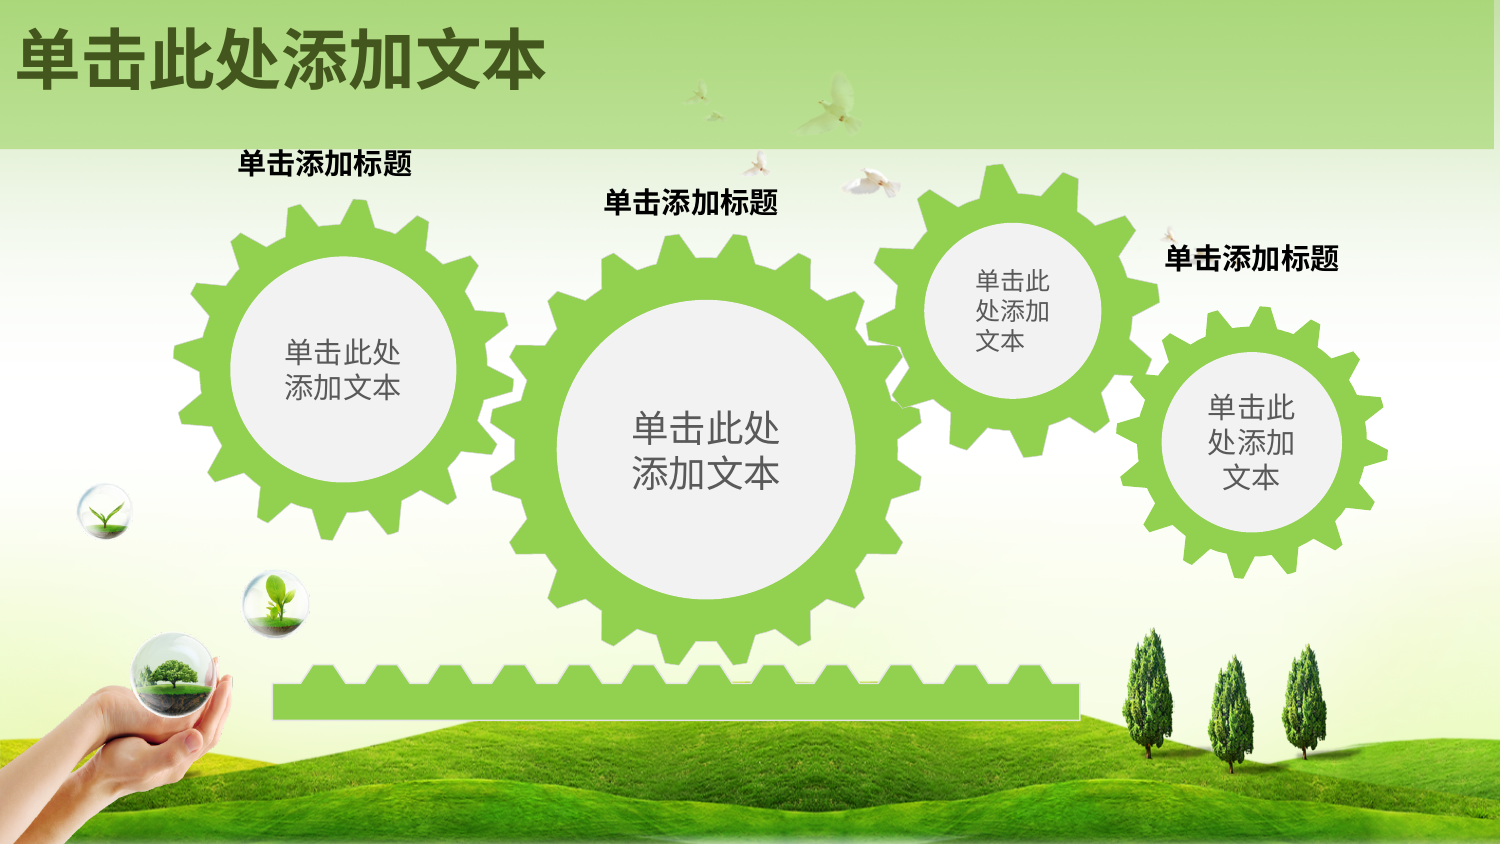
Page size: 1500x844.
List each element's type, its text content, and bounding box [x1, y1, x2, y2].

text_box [489, 233, 922, 666]
text_box 单击添加标题 [183, 138, 467, 189]
text_box [0, 0, 1496, 151]
text_box 单击此处添加文本 [0, 10, 744, 106]
text_box 单击添加标题 [549, 176, 833, 227]
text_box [865, 163, 1160, 458]
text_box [1115, 306, 1389, 579]
text_box [272, 664, 1080, 721]
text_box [172, 198, 514, 541]
picture [0, 0, 1500, 844]
text_box 单击添加标题 [1164, 232, 1376, 283]
